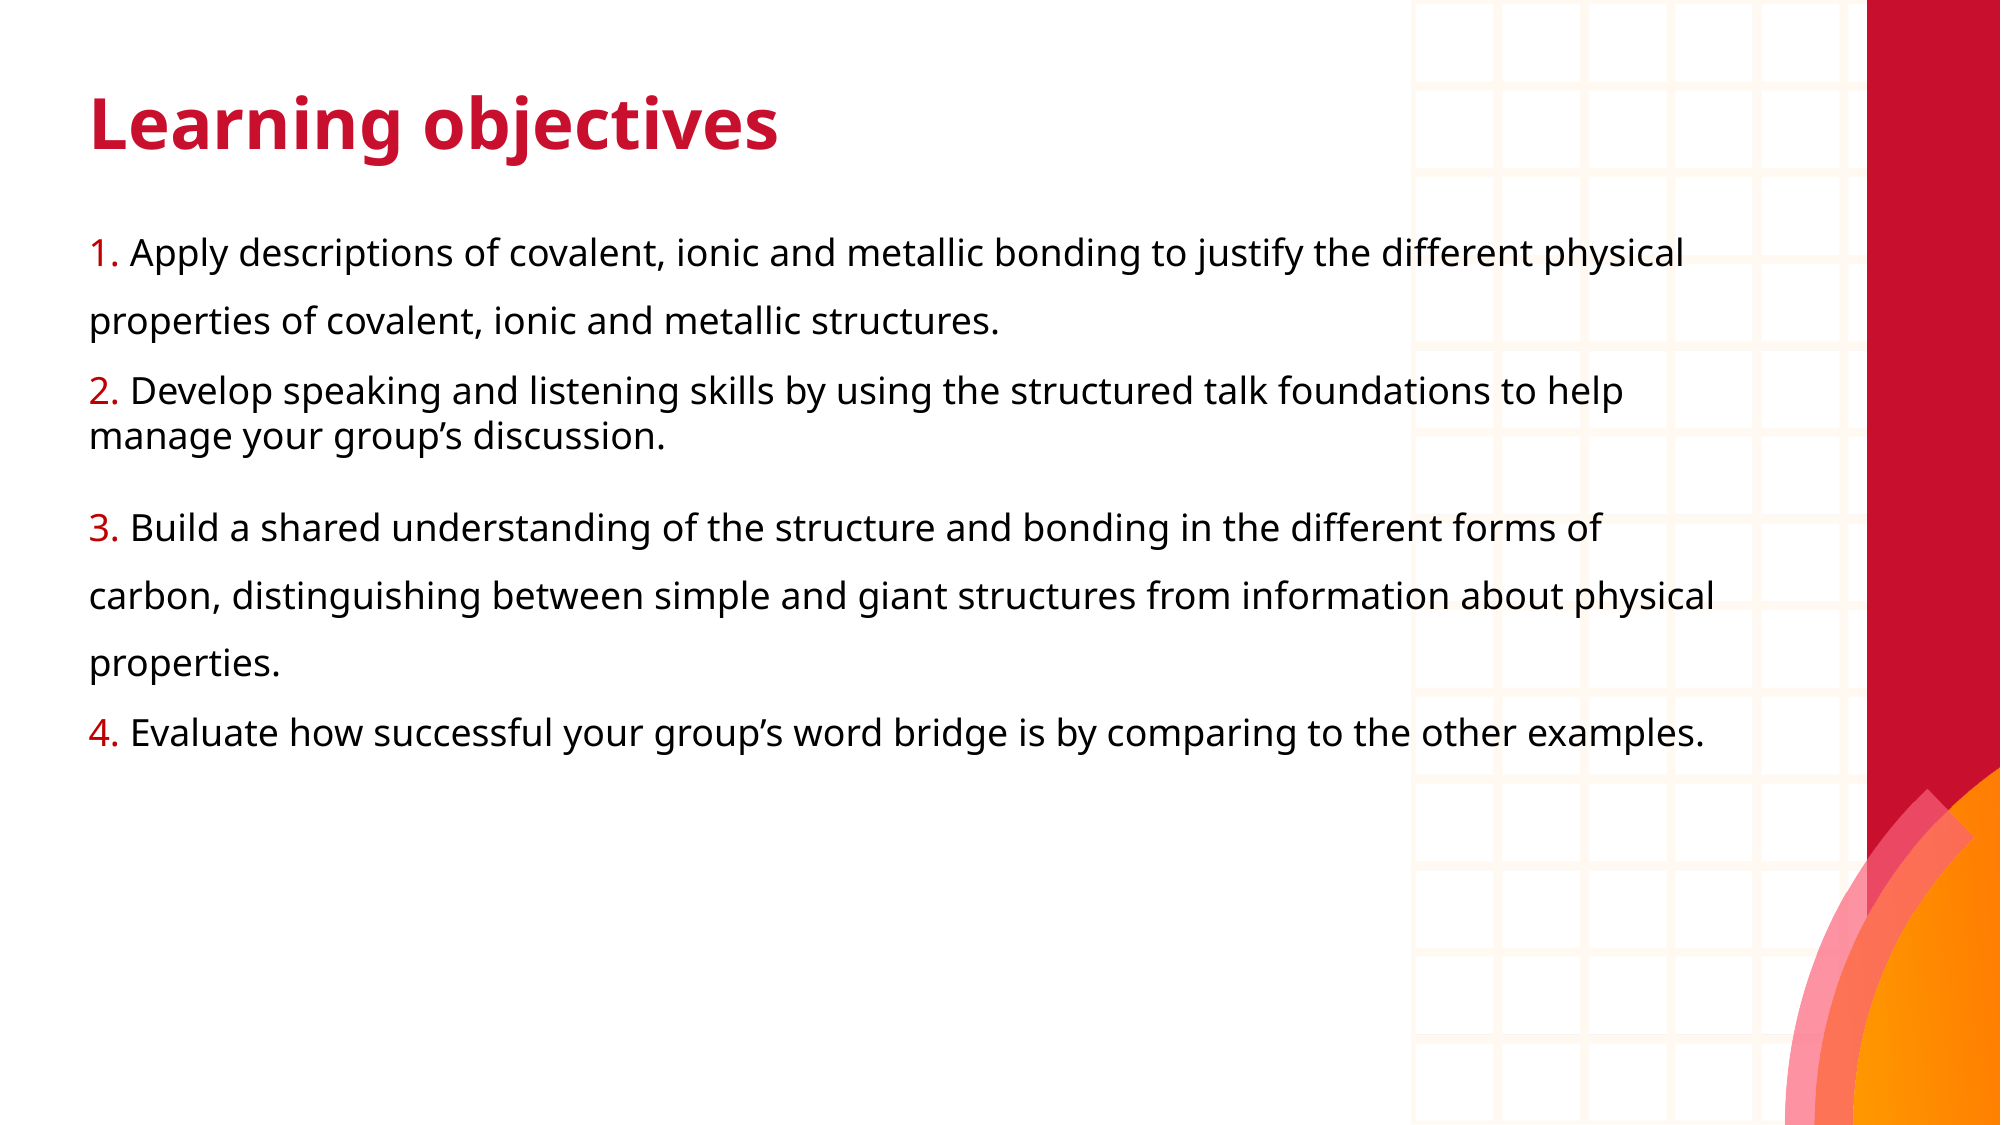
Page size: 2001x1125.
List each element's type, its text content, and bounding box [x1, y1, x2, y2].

picture [1411, 0, 2000, 1125]
list 1. Apply descriptions of covalent, ionic and metallic bonding to justify the different physical properties of covalent, ionic and metallic structures. 2. Develop speaking and listening skills by using the structured talk foundations to help manage your group’s discussion. 3. Build a shared understanding of the structure and bonding in the different forms of carbon, distinguishing between simple and giant structures from information about physical properties. 4. Evaluate how successful your group’s word bridge is by comparing to the other examples. [88, 206, 1743, 1034]
title Learning objectives [88, 88, 1743, 161]
